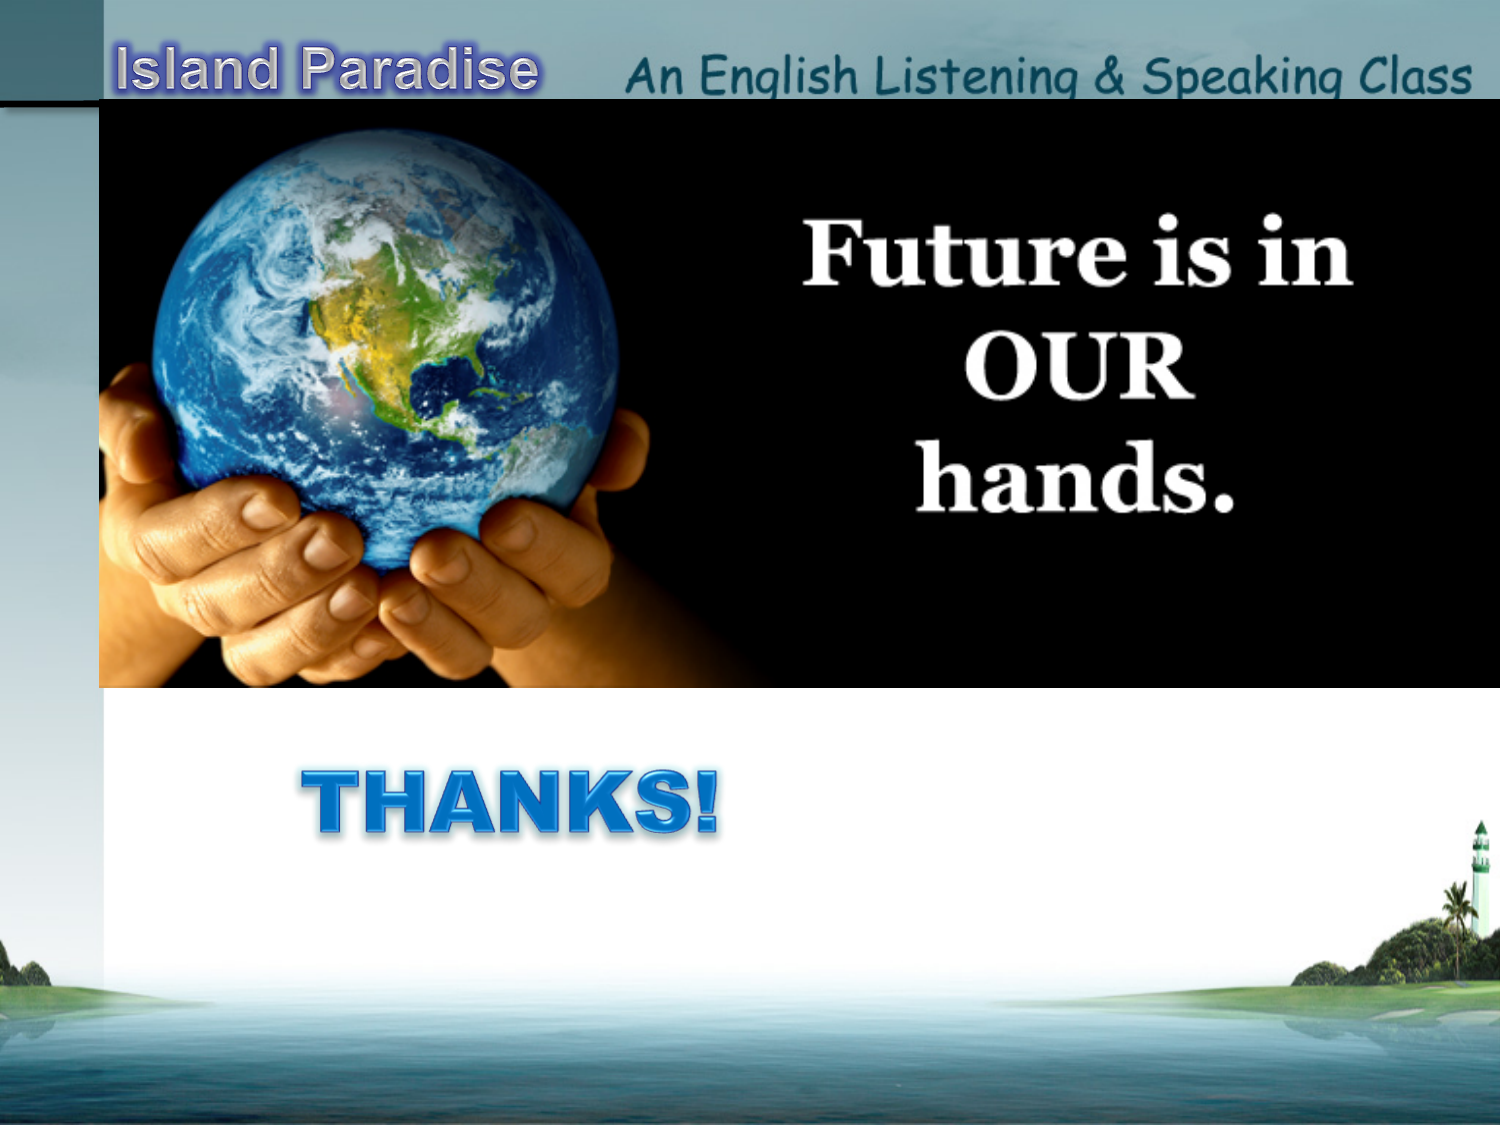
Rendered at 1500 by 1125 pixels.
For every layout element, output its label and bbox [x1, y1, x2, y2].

picture [0, 0, 1500, 1125]
text_box [0, 103, 53, 108]
